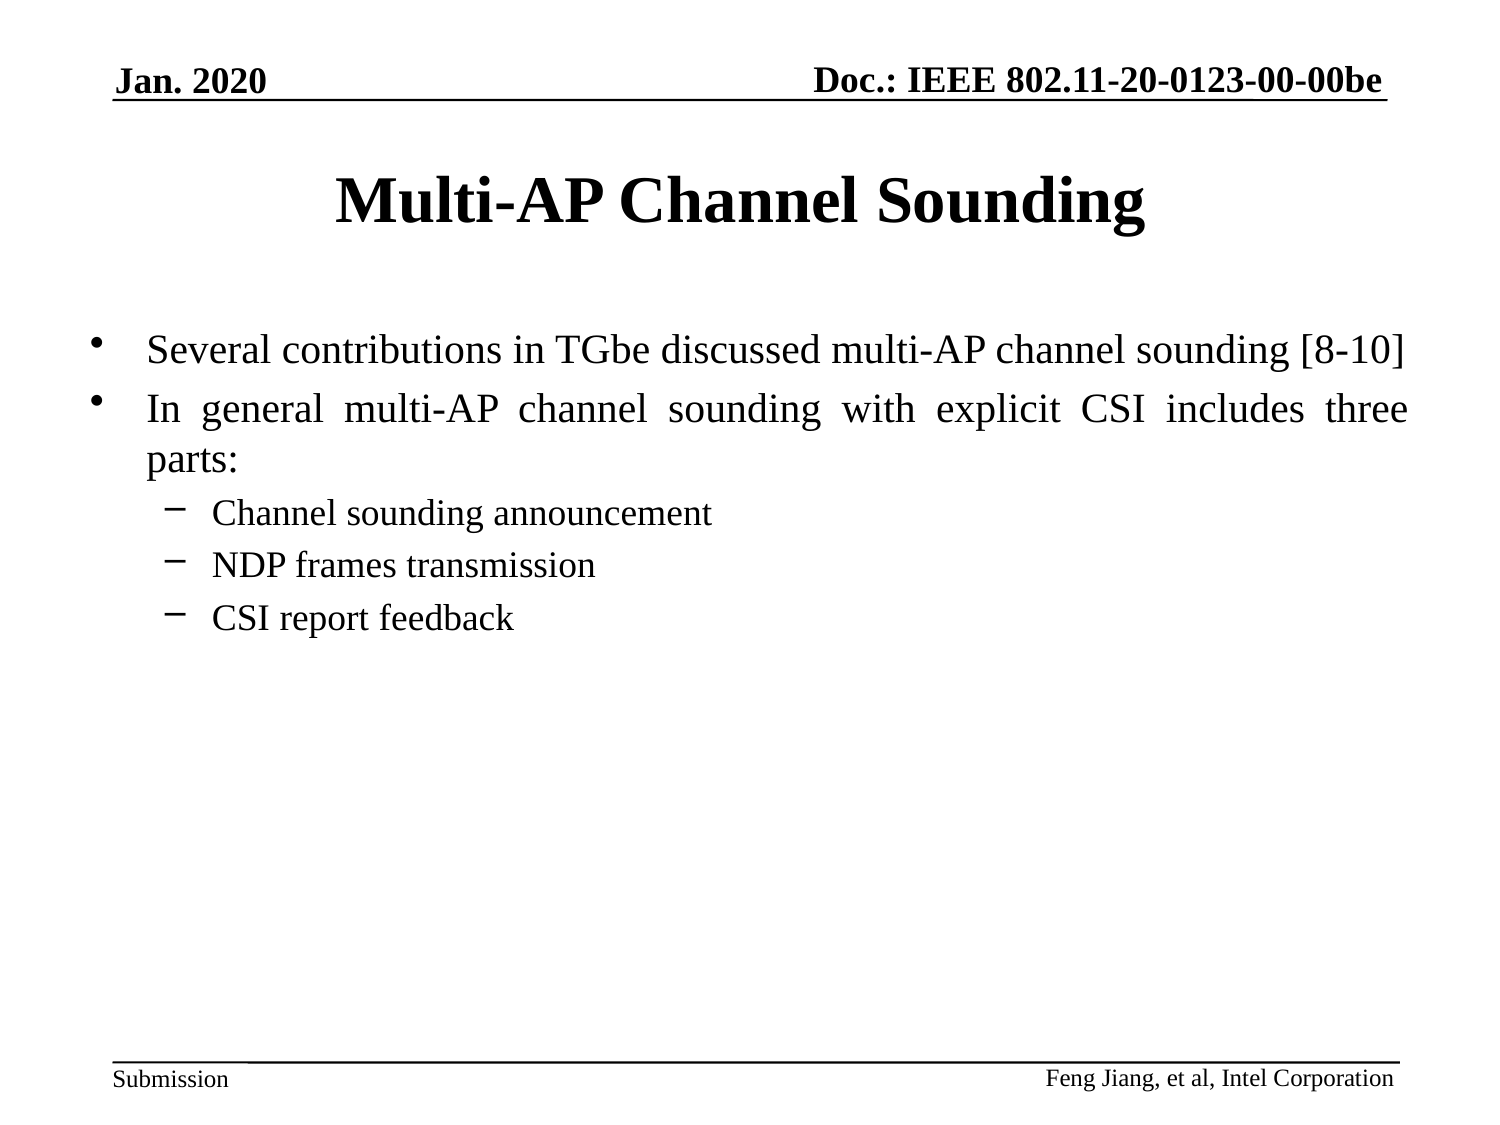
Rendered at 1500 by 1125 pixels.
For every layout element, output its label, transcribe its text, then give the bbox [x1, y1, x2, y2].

text_box Jan. 2020 [100, 48, 372, 102]
list Several contributions in TGbe discussed multi-AP channel sounding [8-10] In general multi-AP channel sounding with explicit CSI includes three parts: Channel sounding announcement NDP frames transmission CSI report feedback [74, 314, 1425, 1064]
title Multi-AP Channel Sounding [74, 100, 1425, 291]
